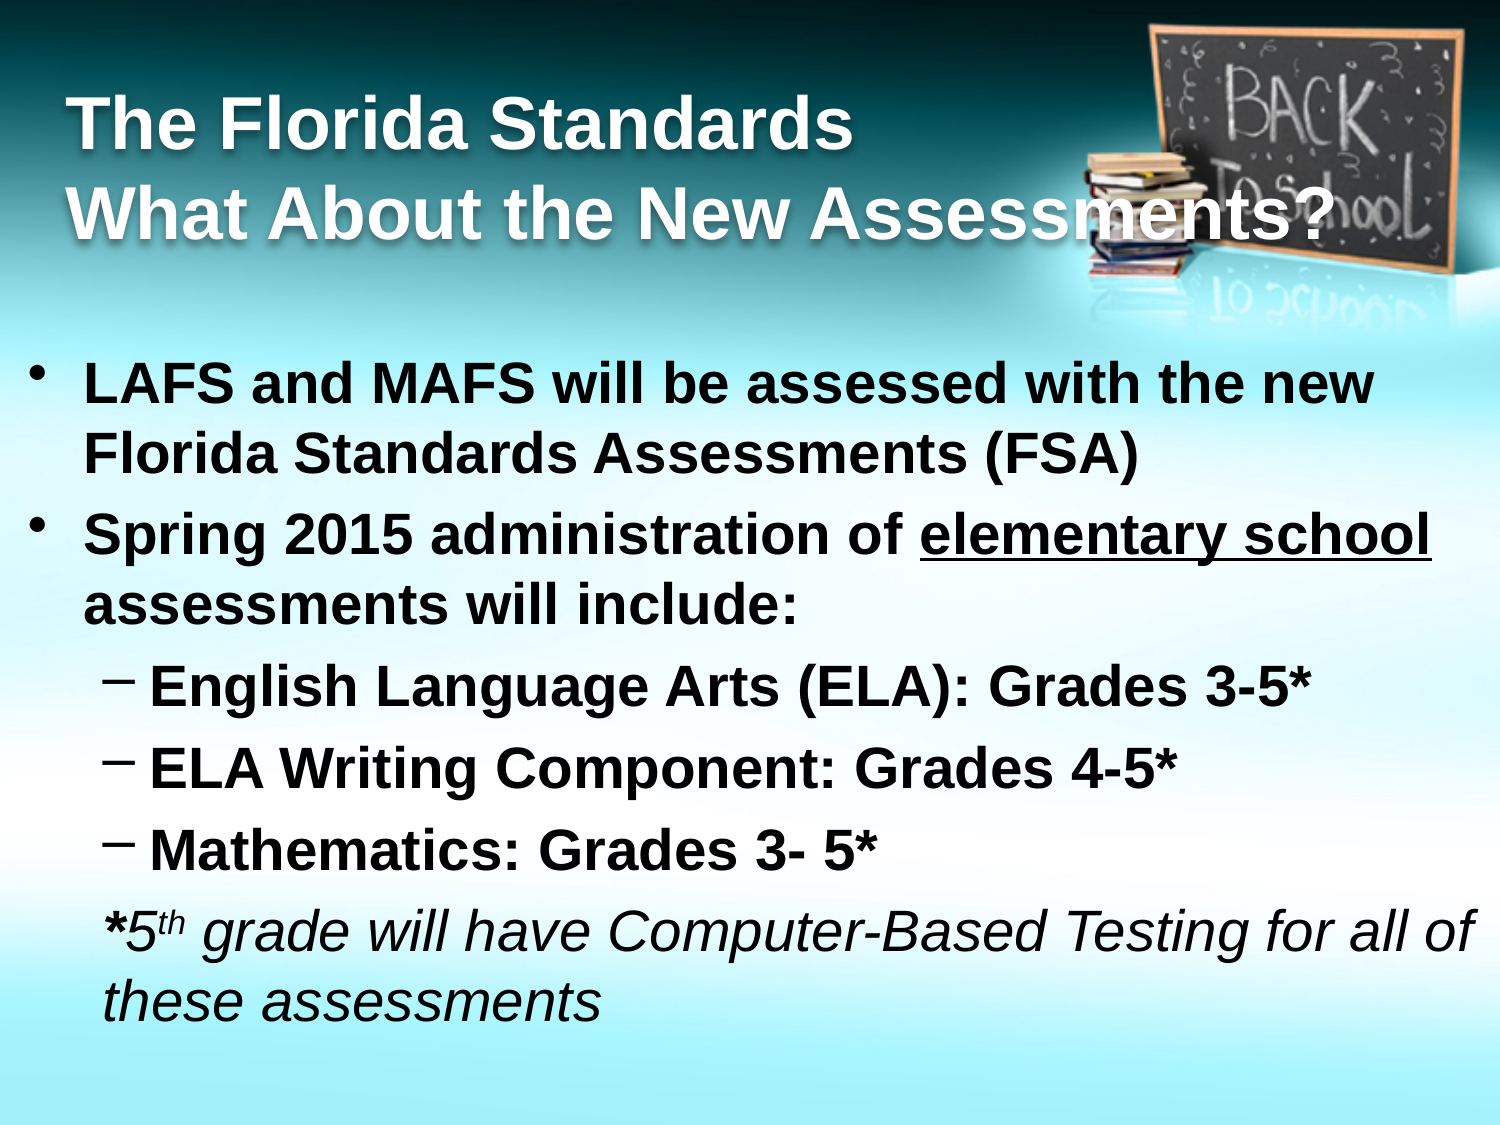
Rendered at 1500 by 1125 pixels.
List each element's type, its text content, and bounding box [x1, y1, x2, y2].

picture [0, 0, 1500, 1125]
title The Florida Standards What About the New Assessments? [50, 37, 1438, 293]
list LAFS and MAFS will be assessed with the new Florida Standards Assessments (FSA) Spring 2015 administration of elementary school assessments will include: English Language Arts (ELA): Grades 3-5* ELA Writing Component: Grades 4-5* Mathematics: Grades 3- 5* *5th grade will have Computer-Based Testing for all of these assessments [12, 337, 1500, 1075]
